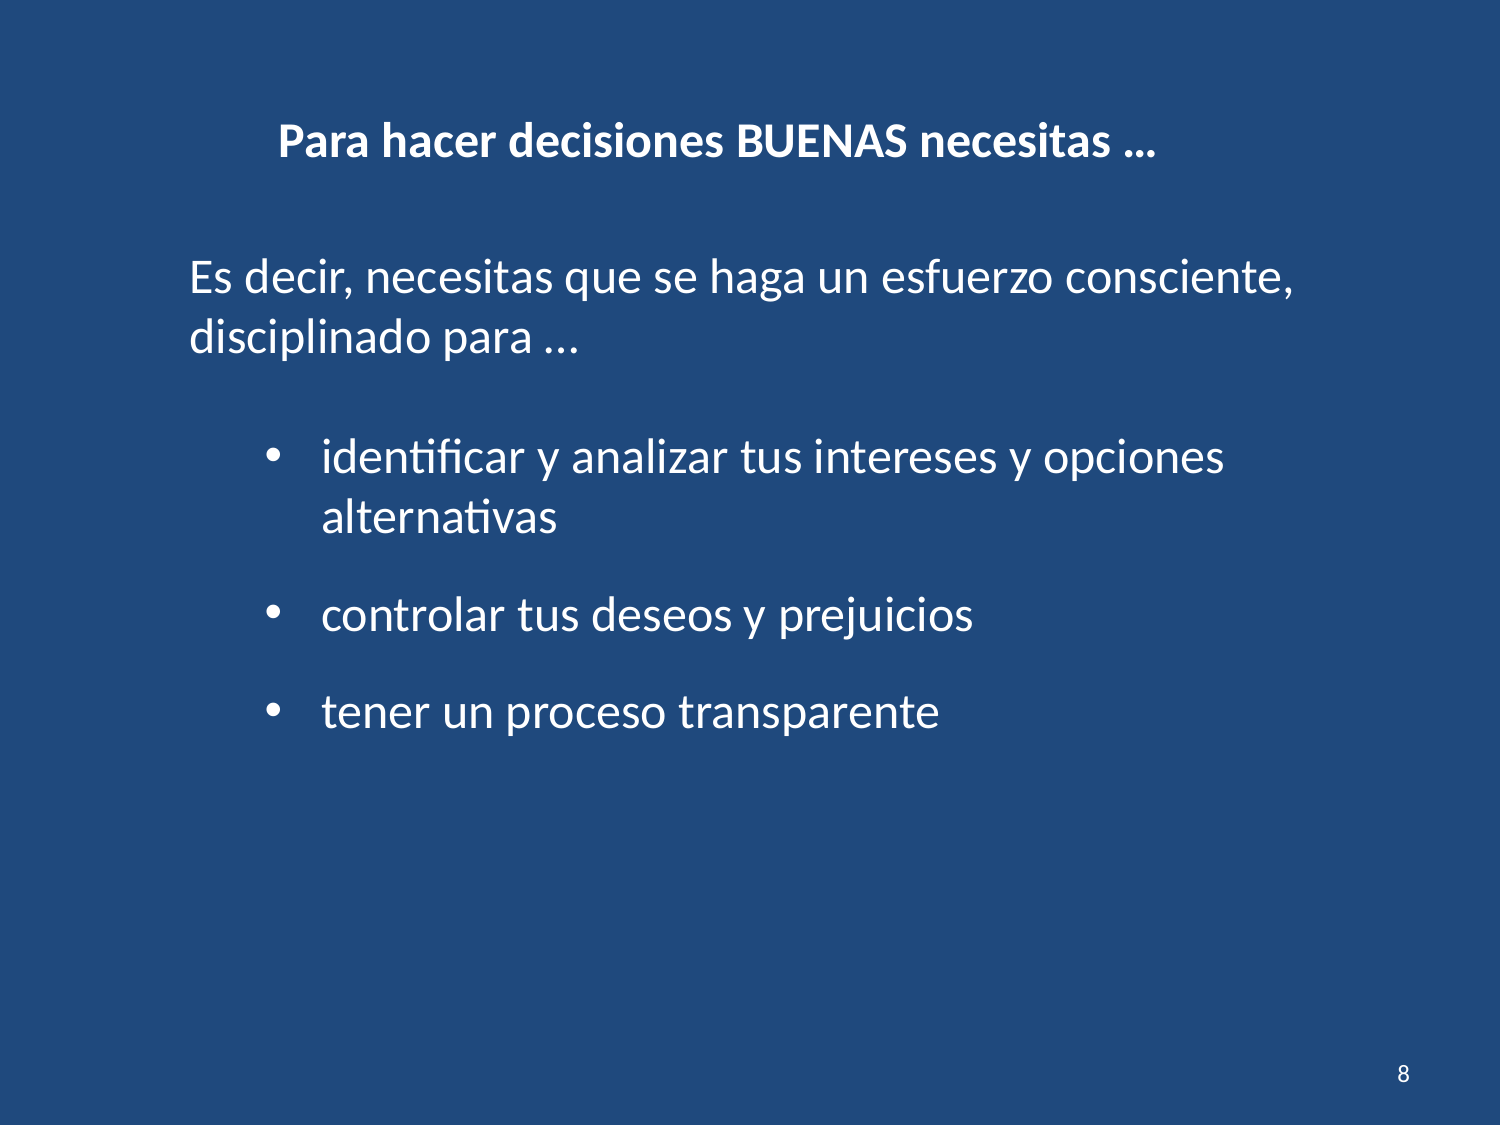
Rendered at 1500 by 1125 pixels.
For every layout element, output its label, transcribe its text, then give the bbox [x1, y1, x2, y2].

text_box Es decir, necesitas que se haga un esfuerzo consciente, disciplinado para … identificar y analizar tus intereses y opciones alternativas controlar tus deseos y prejuicios tener un proceso transparente [174, 236, 1388, 844]
slide_number 8 [1074, 1042, 1425, 1103]
text_box Para hacer decisiones BUENAS necesitas … [137, 99, 1300, 235]
